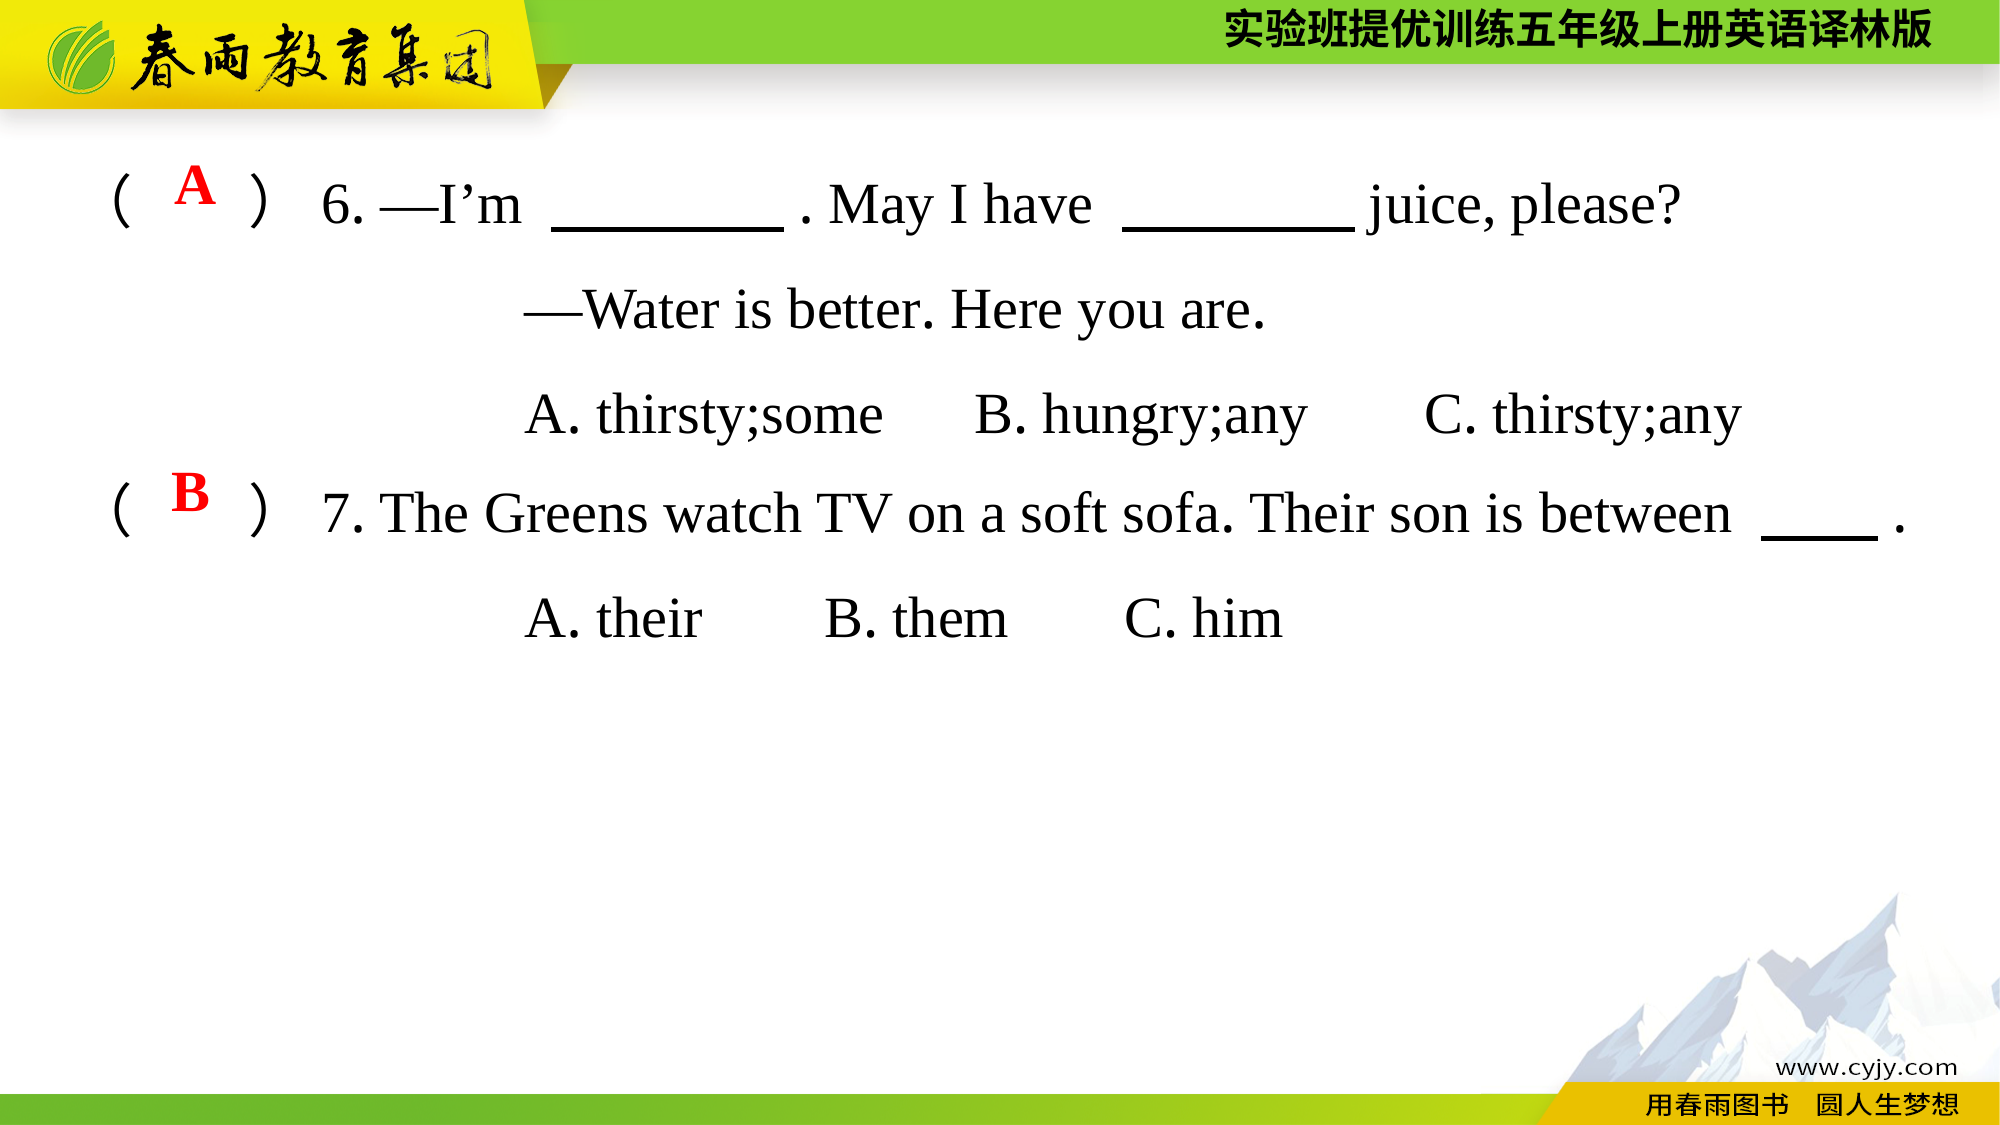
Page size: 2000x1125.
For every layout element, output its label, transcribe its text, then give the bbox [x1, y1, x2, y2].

text_box B [156, 445, 225, 531]
list （ ）6. —I’m . May I have juice, please? —Water is better. Here you are. A. thirsty;some B. hungry;any C. thirsty;any [59, 122, 1944, 431]
text_box A [159, 138, 232, 224]
text_box （ ）7. The Greens watch TV on a soft sofa. Their son is between . A. their B. them C. him [59, 431, 1944, 657]
picture [0, 0, 2000, 1125]
